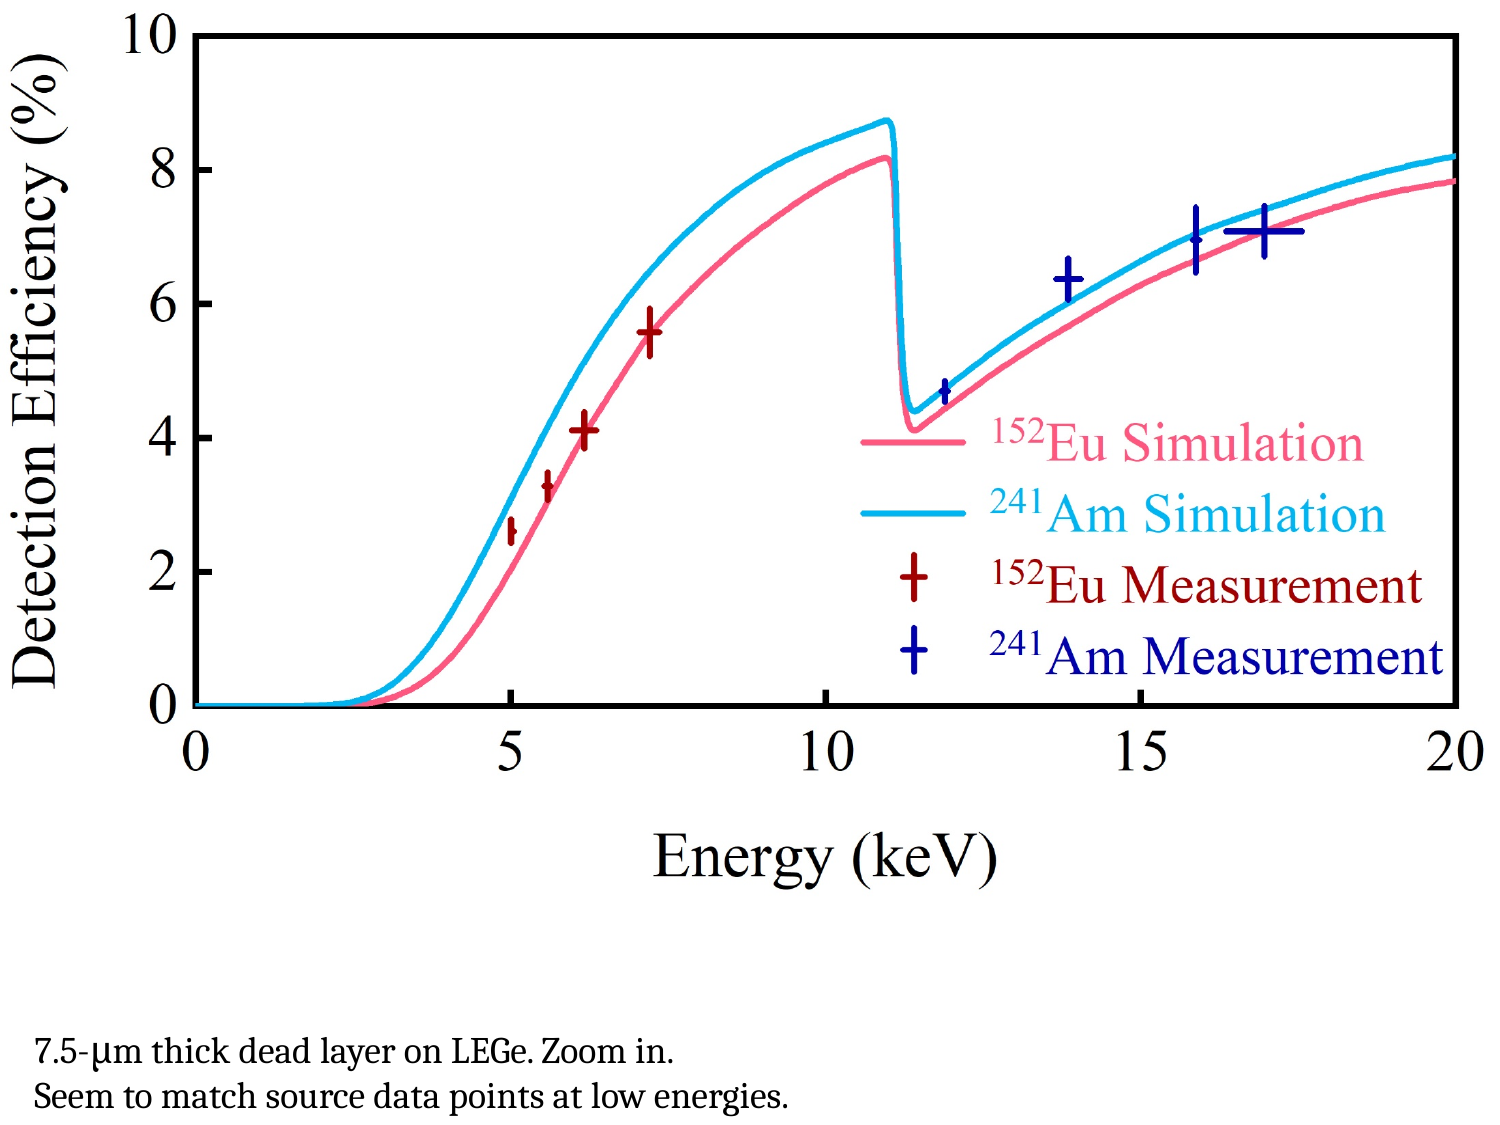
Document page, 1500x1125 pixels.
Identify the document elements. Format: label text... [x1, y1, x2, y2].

text_box 7.5-μm thick dead layer on LEGe. Zoom in. Seem to match source data points at low energies. [19, 1018, 806, 1124]
picture [0, 0, 1500, 905]
